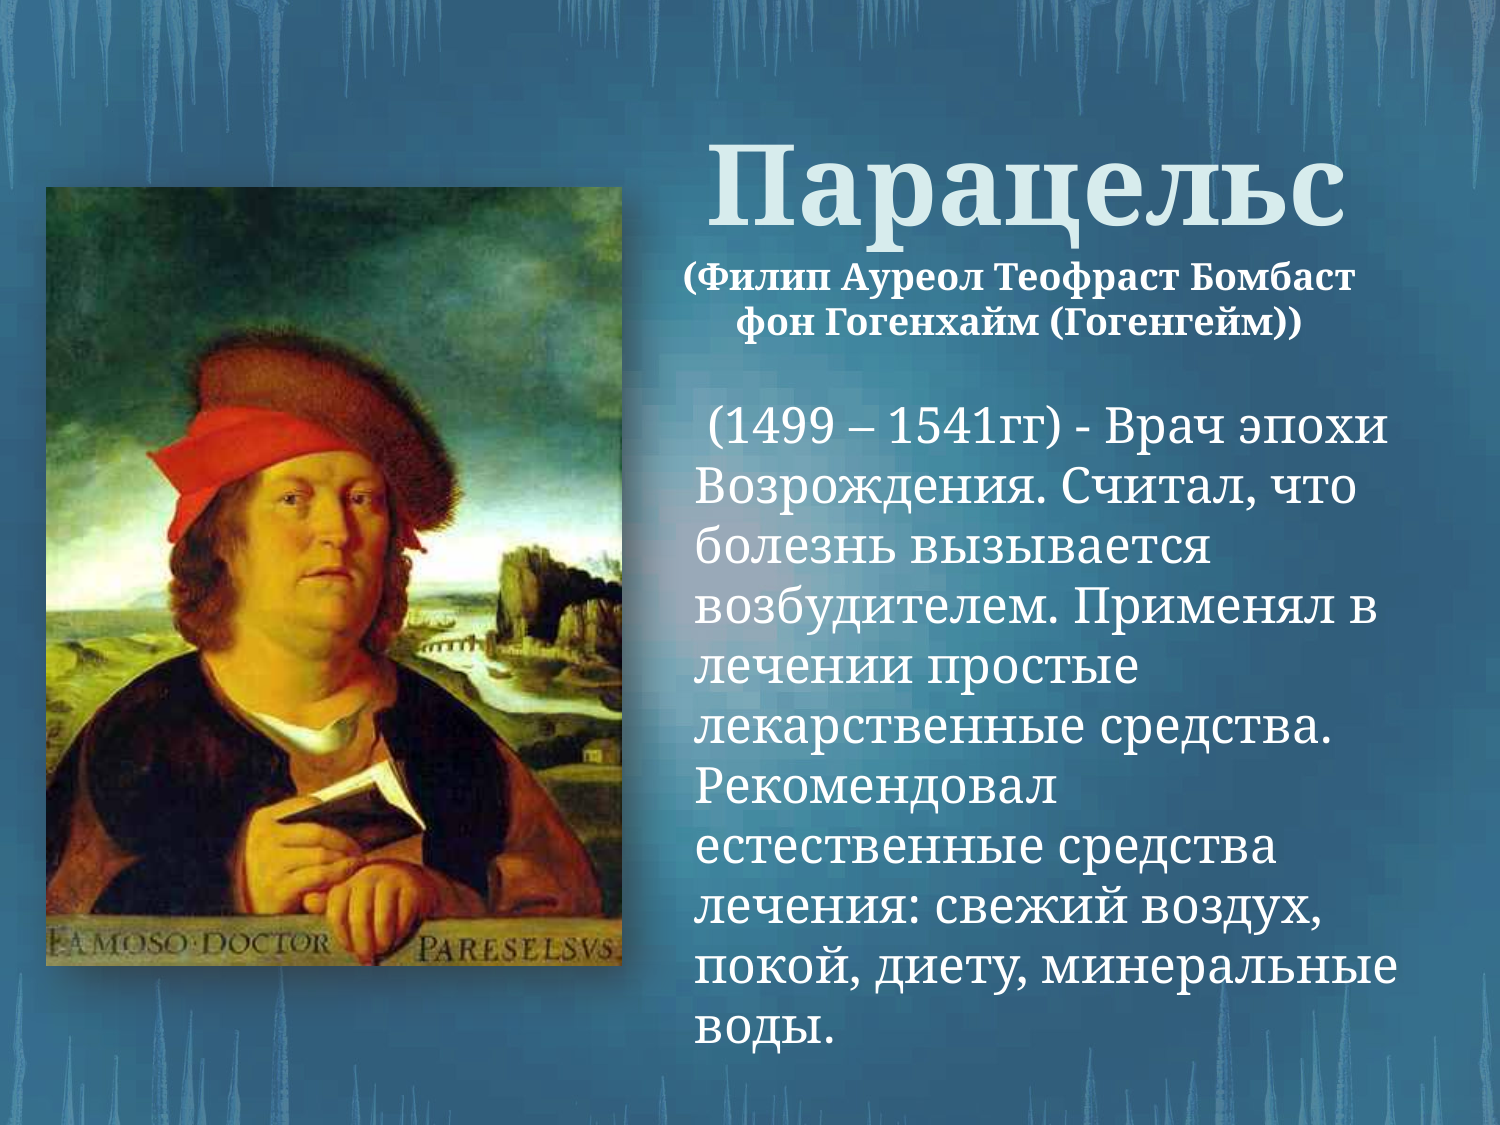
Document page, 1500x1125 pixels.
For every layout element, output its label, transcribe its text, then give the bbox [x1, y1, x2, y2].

text_box (Филип Ауреол Теофраст Бомбаст фон Гогенхайм (Гогенгейм)) [644, 246, 1395, 351]
picture [0, 0, 1500, 1125]
text_box (1499 – 1541гг) - Врач эпохи Возрождения. Считал, что болезнь вызывается возбудителем. Применял в лечении простые лекарственные средства. Рекомендовал естественные средства лечения: свежий воздух, покой, диету, минеральные воды. [679, 386, 1430, 1062]
text_box Парацельс [691, 105, 1392, 246]
